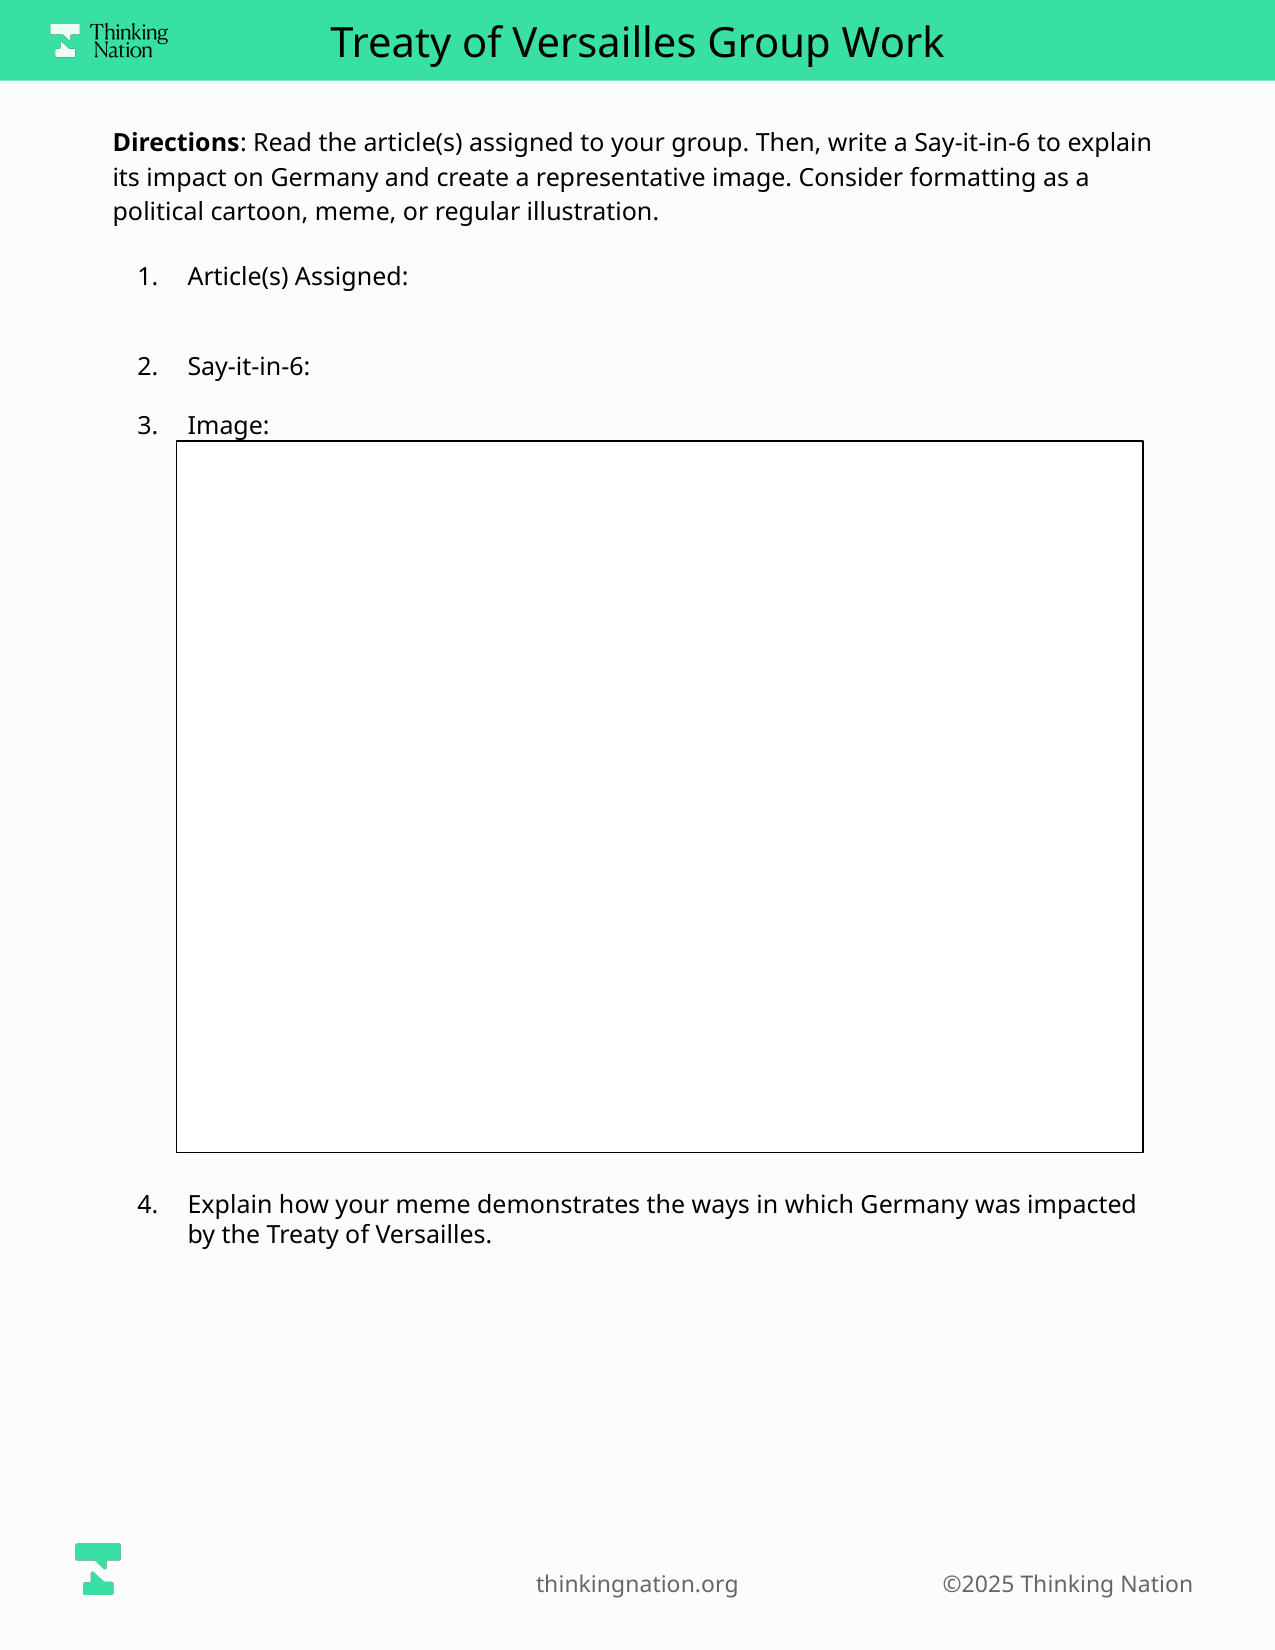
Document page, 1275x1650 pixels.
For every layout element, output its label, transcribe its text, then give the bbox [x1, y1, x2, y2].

picture [62, 1533, 134, 1605]
text_box thinkingnation.org [486, 1553, 789, 1605]
text_box ©2025 Thinking Nation [907, 1553, 1210, 1605]
text_box Treaty of Versailles Group Work [0, 0, 1275, 81]
text_box Directions: Read the article(s) assigned to your group. Then, write a Say-it-in-6 to explain its impact on Germany and create a representative image. Consider formatting as a political cartoon, meme, or regular illustration. Article(s) Assigned: Say-it-in-6: Image: Explain how your meme demonstrates the ways in which Germany was impacted by the Treaty of Versailles. [97, 107, 1178, 1294]
picture [36, 12, 172, 69]
text_box [176, 440, 1143, 1153]
